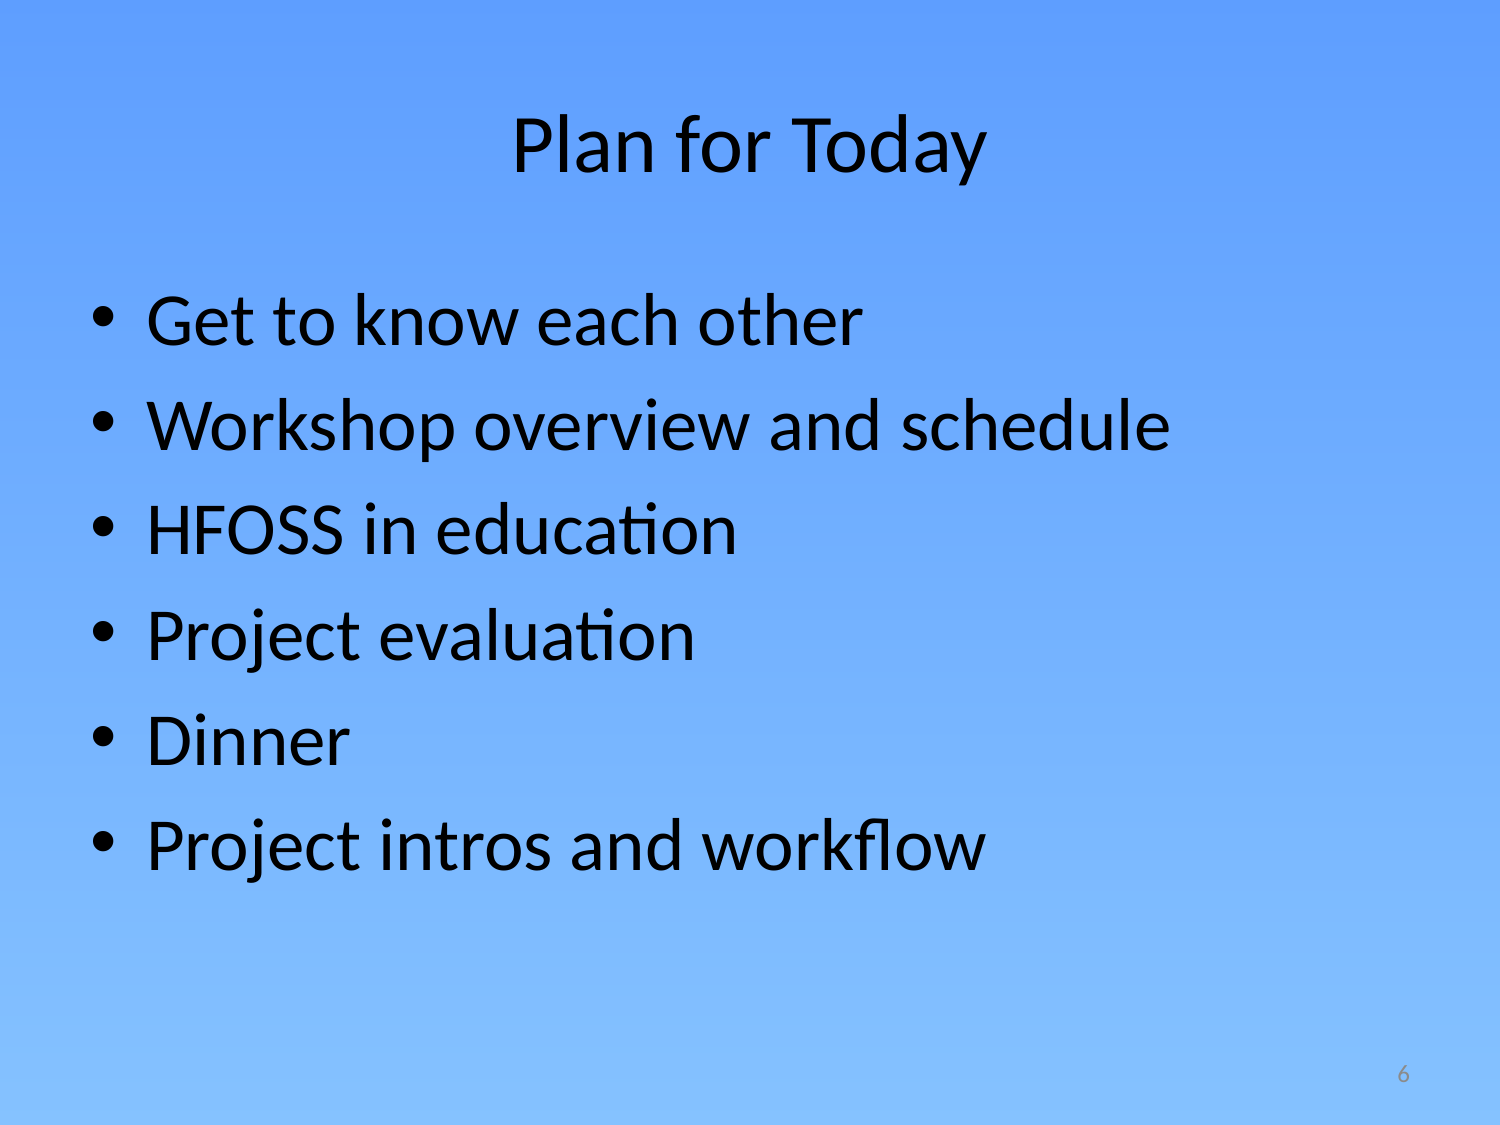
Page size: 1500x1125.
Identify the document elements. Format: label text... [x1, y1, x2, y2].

list Get to know each other Workshop overview and schedule HFOSS in education Project evaluation Dinner Project intros and workflow [74, 262, 1426, 1006]
title Plan for Today [74, 44, 1426, 233]
slide_number 6 [1074, 1042, 1425, 1103]
